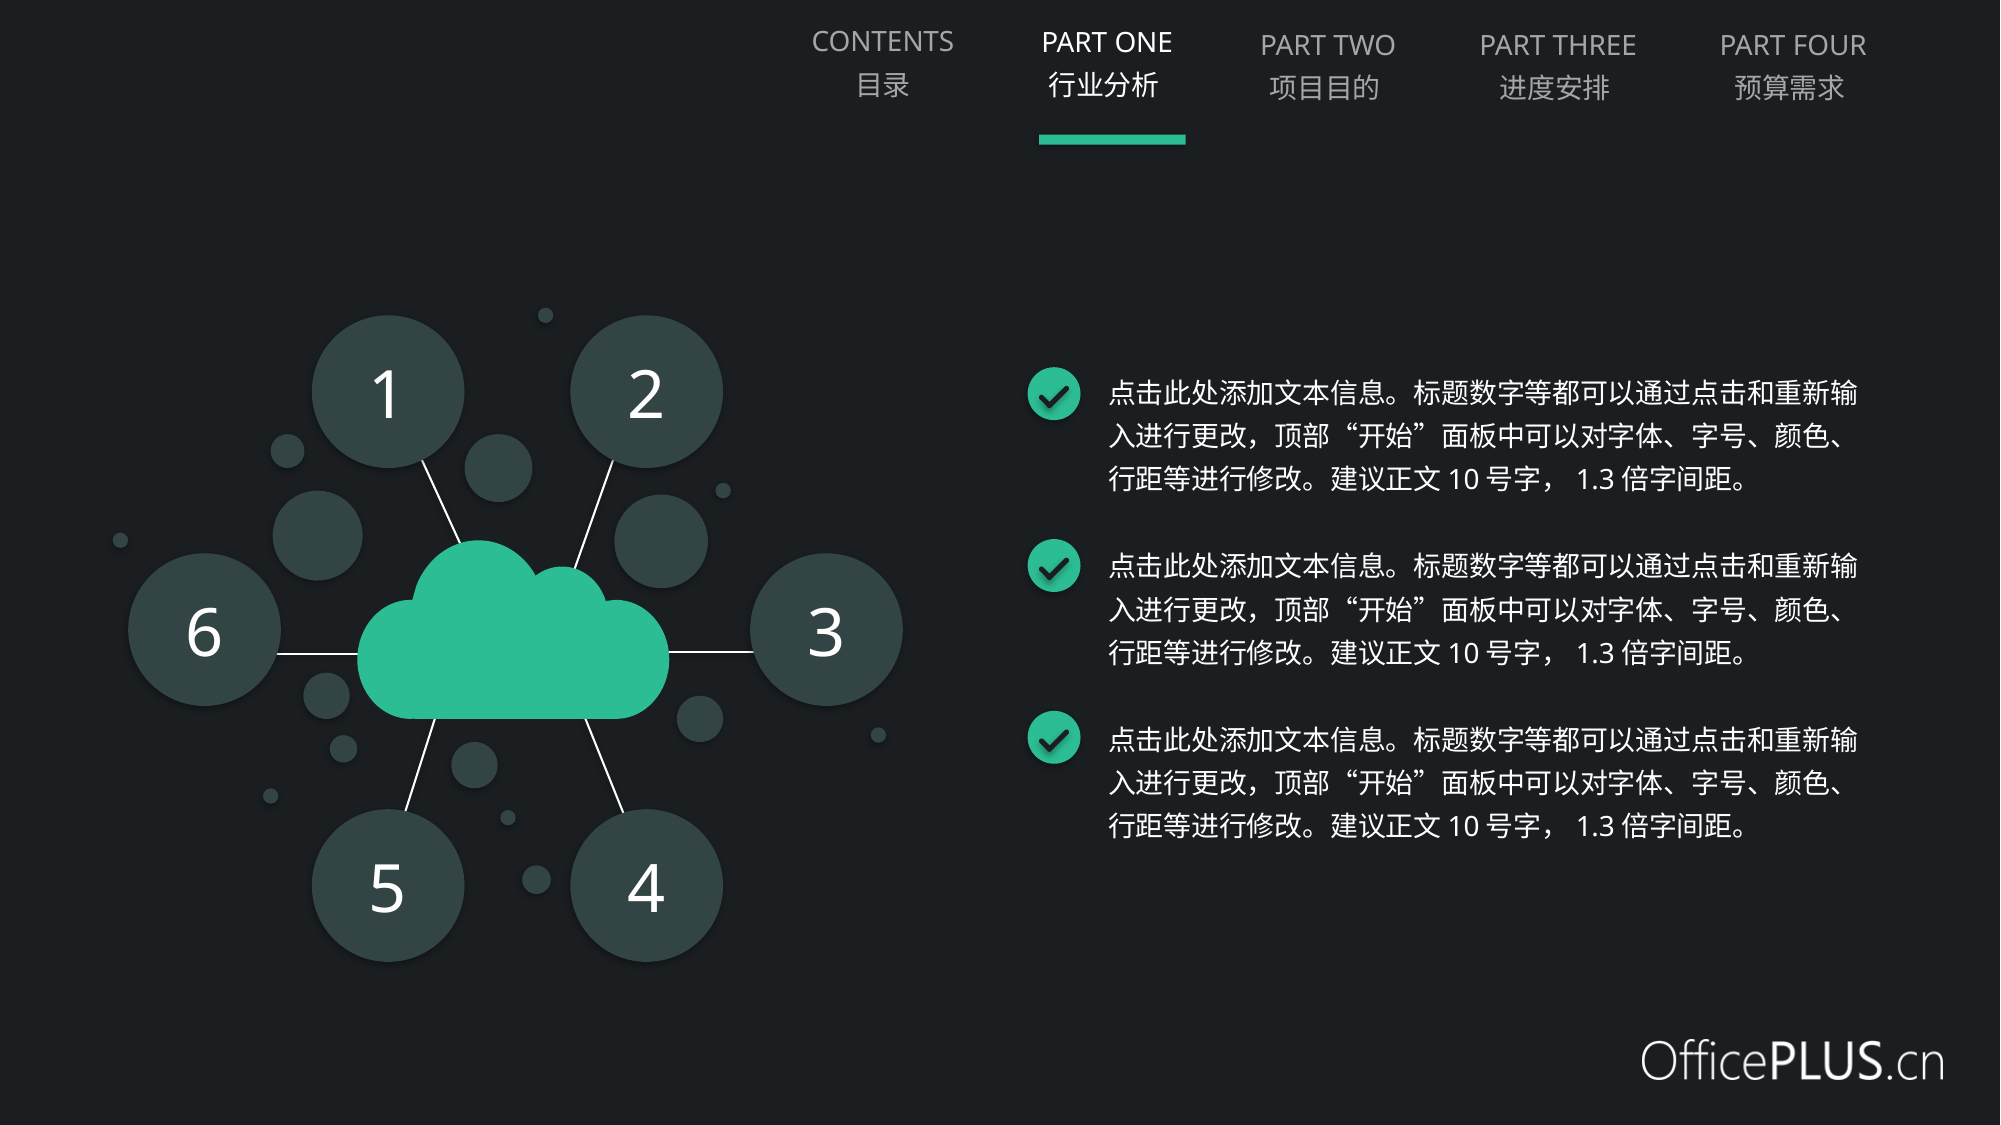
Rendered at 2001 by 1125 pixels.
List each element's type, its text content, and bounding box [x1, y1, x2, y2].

text_box PART TWO 项目目的 [1245, 10, 1412, 112]
text_box PART FOUR 预算需求 [1704, 10, 1882, 112]
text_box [1027, 538, 1081, 593]
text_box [112, 307, 904, 963]
picture [1642, 1039, 1944, 1081]
text_box CONTENTS 目录 [796, 6, 969, 109]
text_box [1027, 710, 1081, 764]
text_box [1027, 366, 1081, 421]
text_box PART ONE 行业分析 [1026, 7, 1188, 109]
text_box PART THREE 进度安排 [1464, 10, 1652, 112]
text_box 点击此处添加文本信息。标题数字等都可以通过点击和重新输入进行更改，顶部“开始”面板中可以对字体、字号、颜色、行距等进行修改。建议正文10号字，1.3倍字间距。 点击此处添加文本信息。标题数字等都可以通过点击和重新输入进行更改，顶部“开始”面板中可以对字体、字号、颜色、行距等进行修改。建议正文10号字，1.3倍字间距。 点击此处添加文本信息。标题数字等都可以通过点击和重新输入进行更改，顶部“开始”面板中可以对字体、字号、颜色、行距等进行修改。建议正文10号字，1.3倍字间距。 [1093, 357, 1873, 850]
text_box [1038, 134, 1186, 145]
